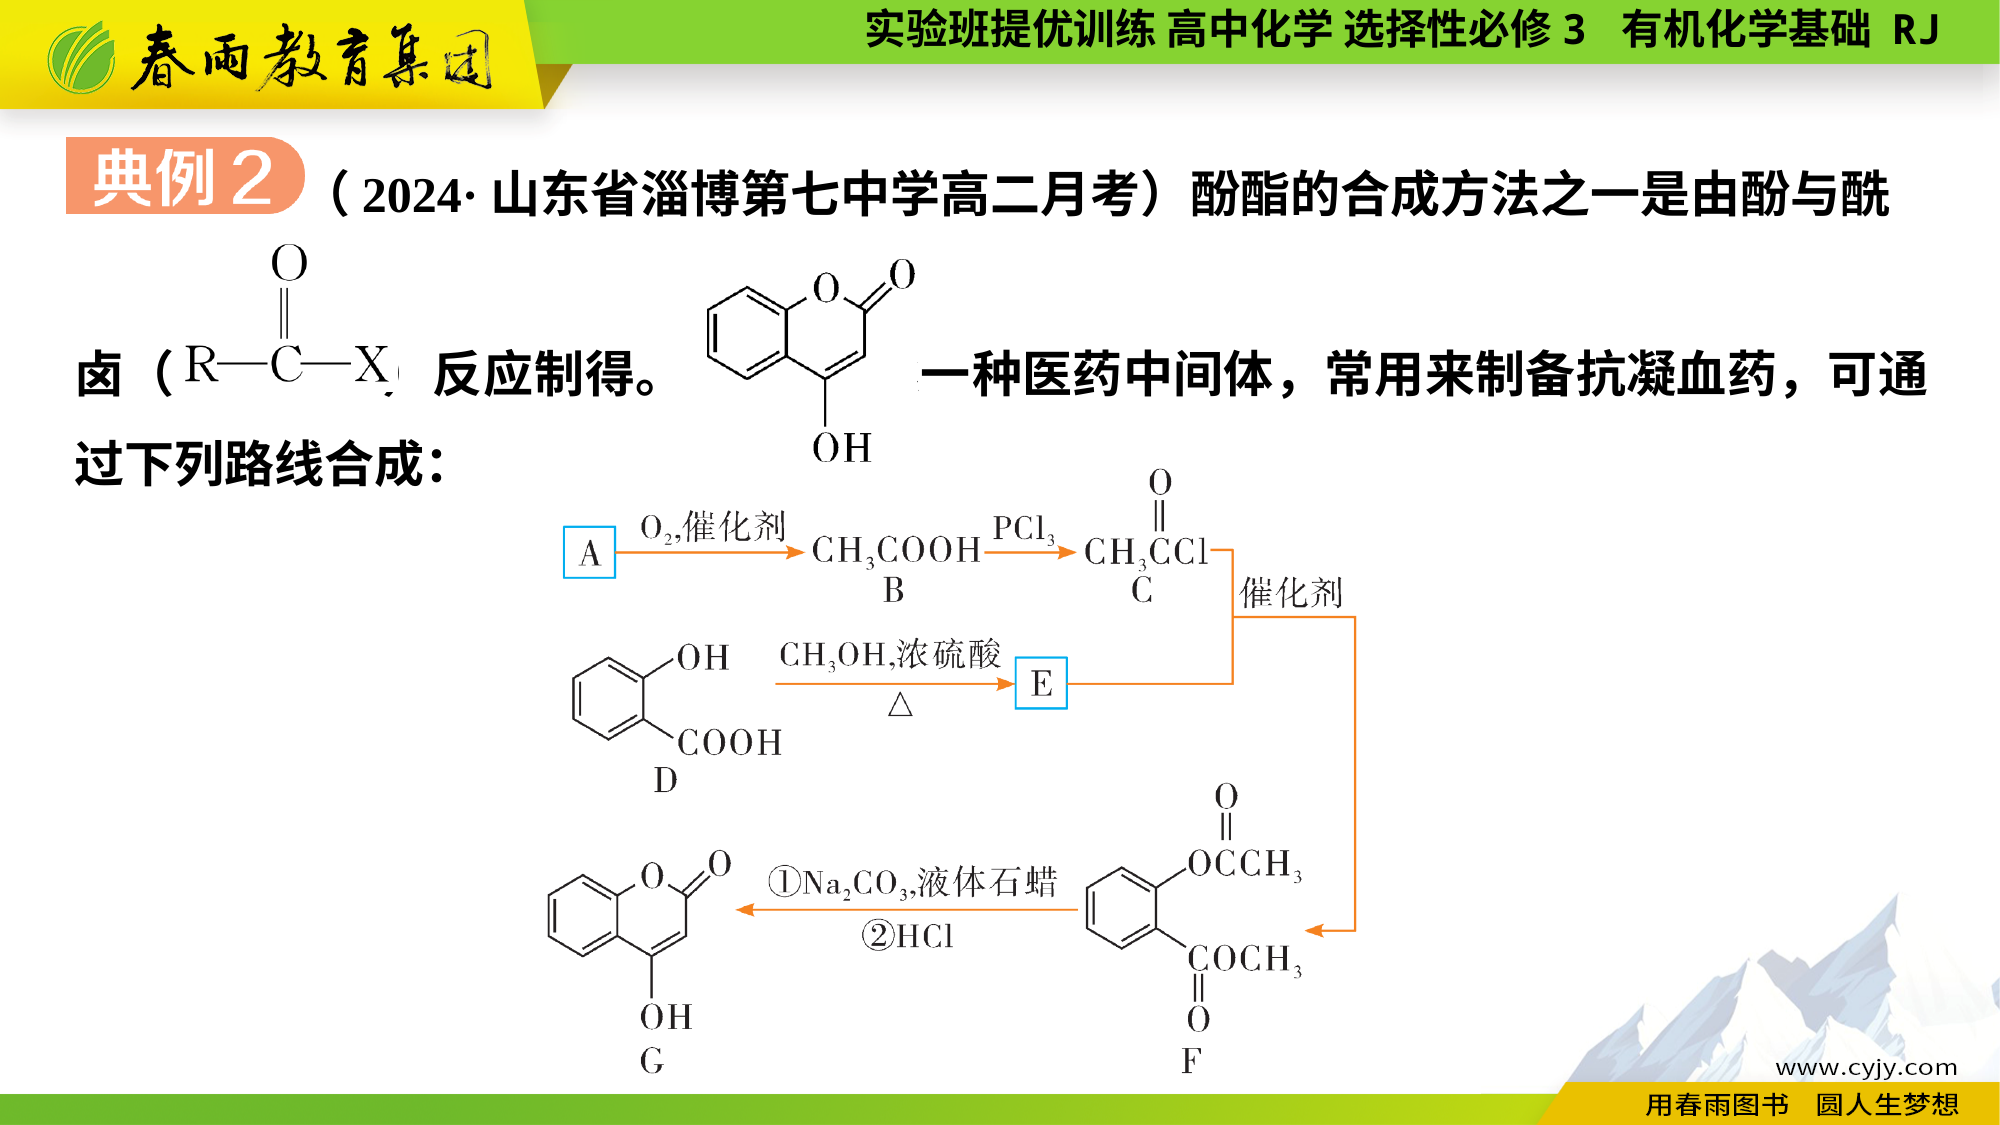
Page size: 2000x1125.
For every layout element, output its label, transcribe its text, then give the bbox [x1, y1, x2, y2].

picture [0, 0, 2000, 1125]
list （2024·山东省淄博第七中学高二月考）酚酯的合成方法之一是由酚与酰 卤（ ）反应制得。 是一种医药中间体，常用来制备抗凝血药，可通过下列路线合成： [59, 125, 1944, 505]
